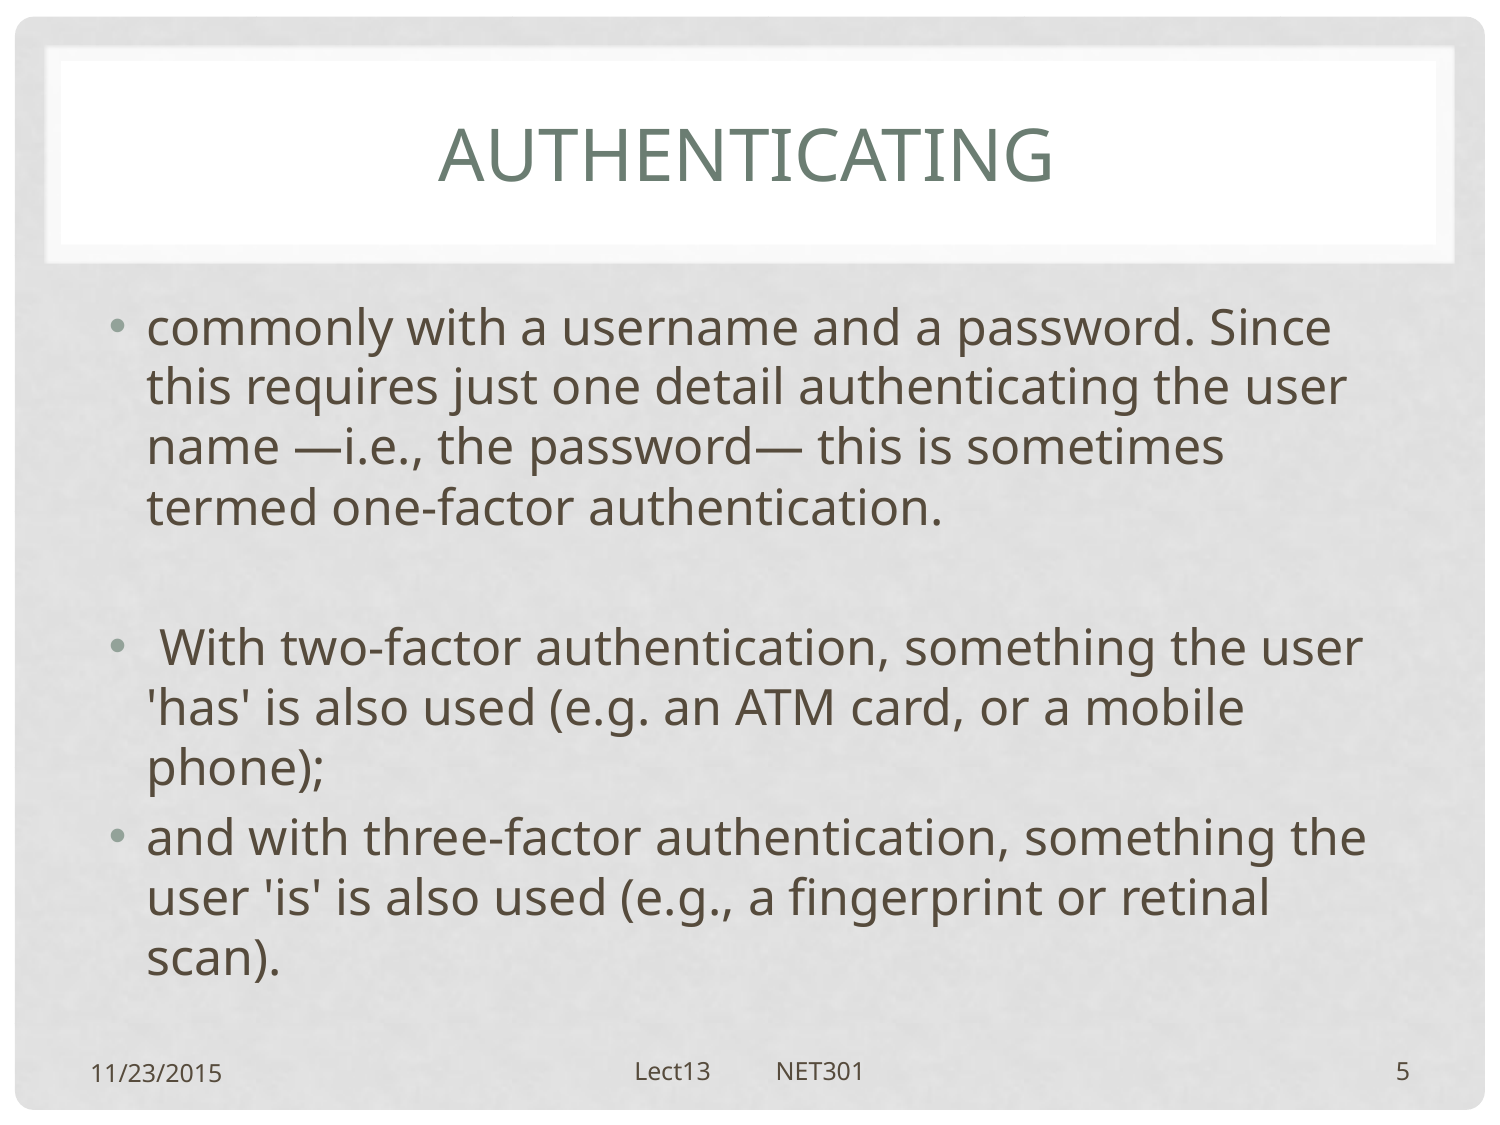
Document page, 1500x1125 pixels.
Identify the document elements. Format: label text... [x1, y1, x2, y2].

title authenticating [69, 66, 1425, 238]
slide_number 5 [1074, 1042, 1425, 1103]
footer Lect13 NET301 [512, 1042, 988, 1103]
list commonly with a username and a password. Since this requires just one detail authenticating the user name —i.e., the password— this is sometimes termed one-factor authentication. With two-factor authentication, something the user 'has' is also used (e.g. an ATM card, or a mobile phone); and with three-factor authentication, something the user 'is' is also used (e.g., a fingerprint or retinal scan). [75, 287, 1425, 1005]
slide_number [75, 1042, 425, 1103]
